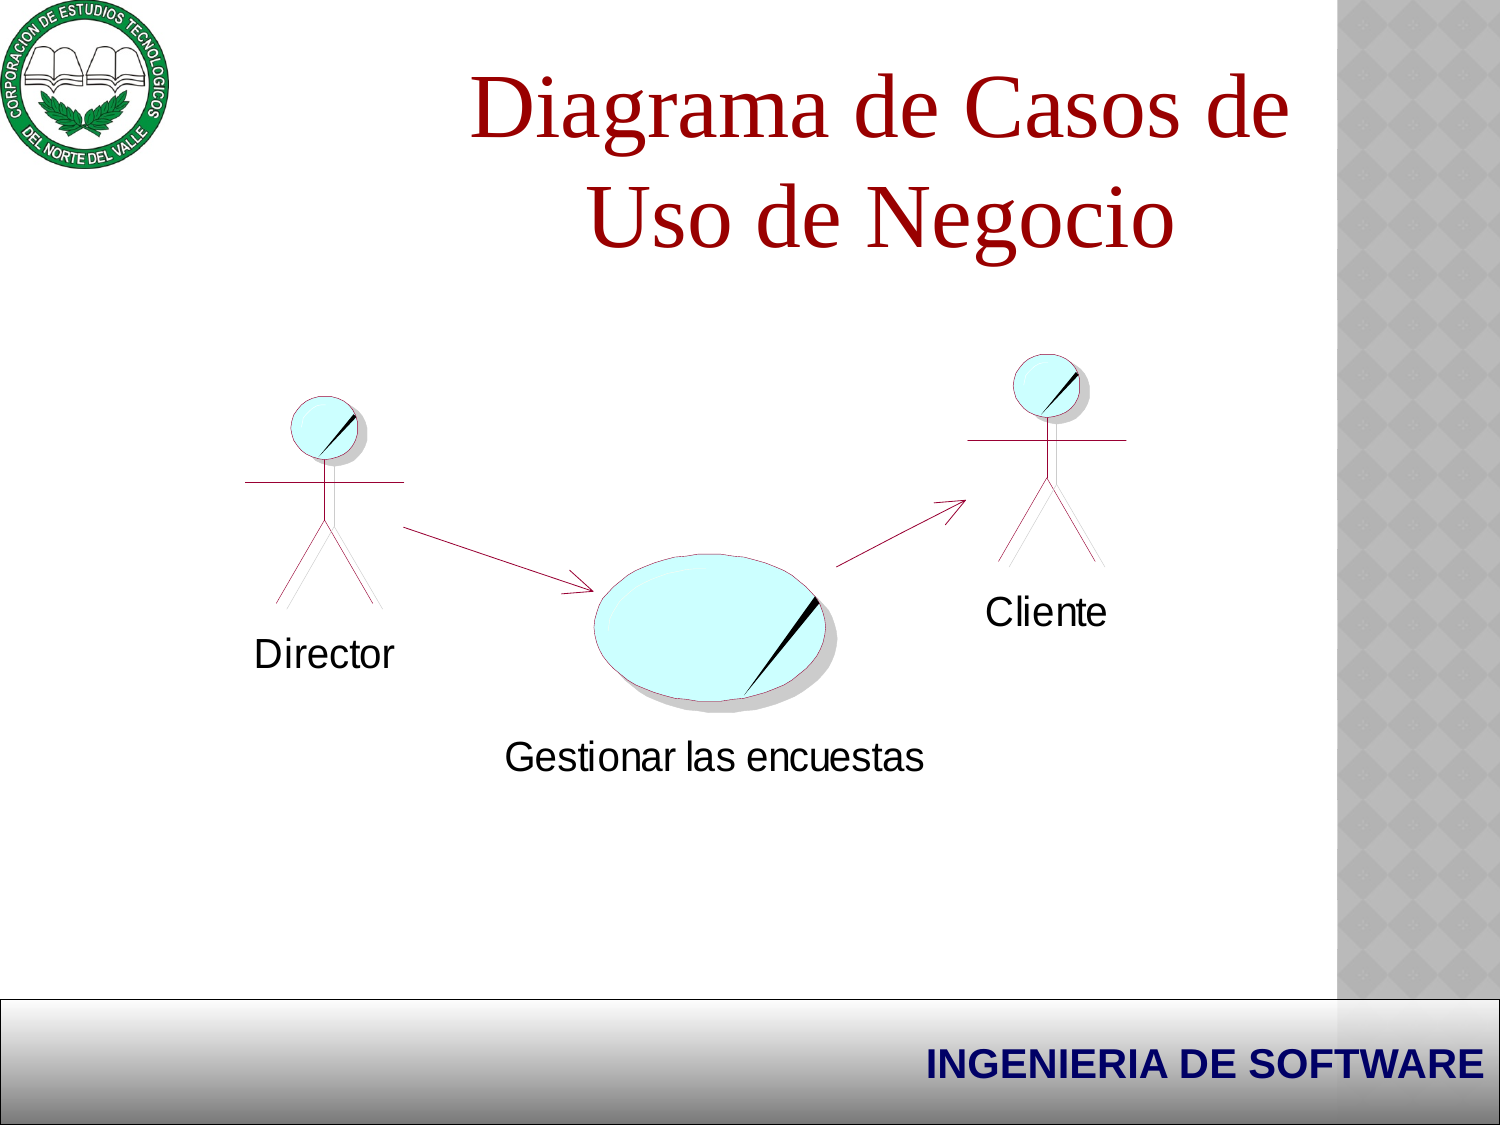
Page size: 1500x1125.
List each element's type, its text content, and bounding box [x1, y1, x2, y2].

text_box Diagrama de Casos de Uso de Negocio [375, 62, 1388, 250]
picture [34, 324, 1337, 853]
picture [0, 0, 169, 169]
